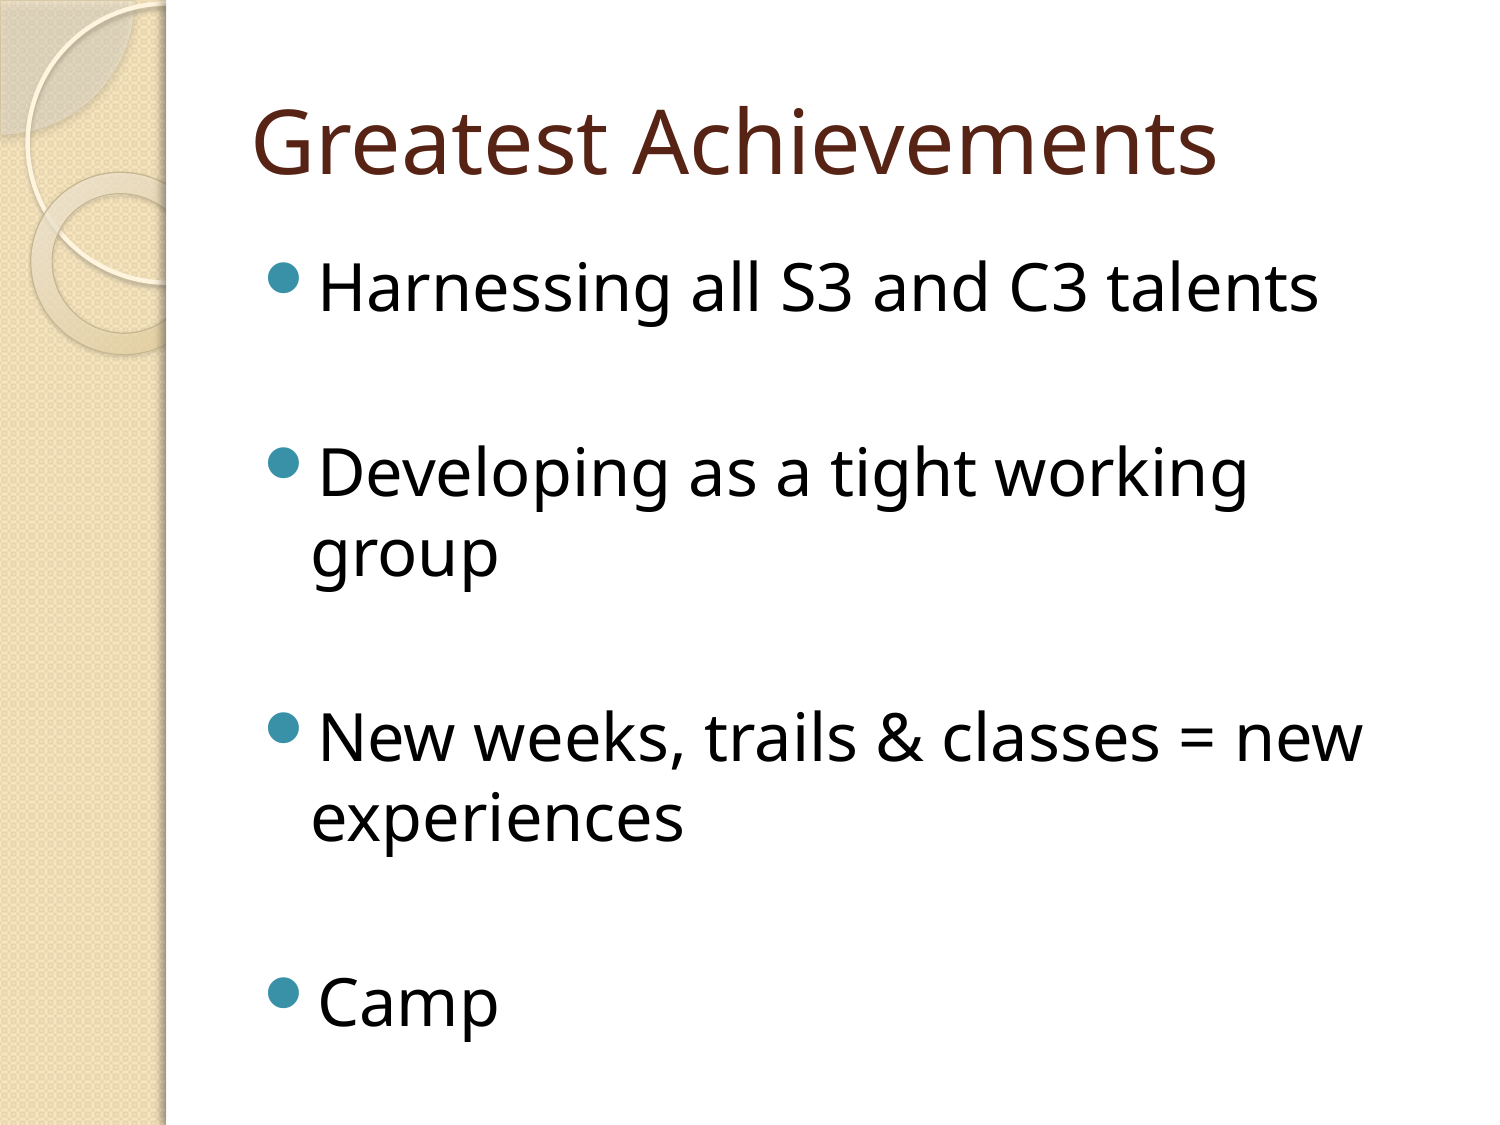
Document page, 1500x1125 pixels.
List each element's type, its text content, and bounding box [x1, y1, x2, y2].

title Greatest Achievements [235, 45, 1466, 233]
list Harnessing all S3 and C3 talents Developing as a tight working group New weeks, trails & classes = new experiences Camp [235, 237, 1466, 1025]
